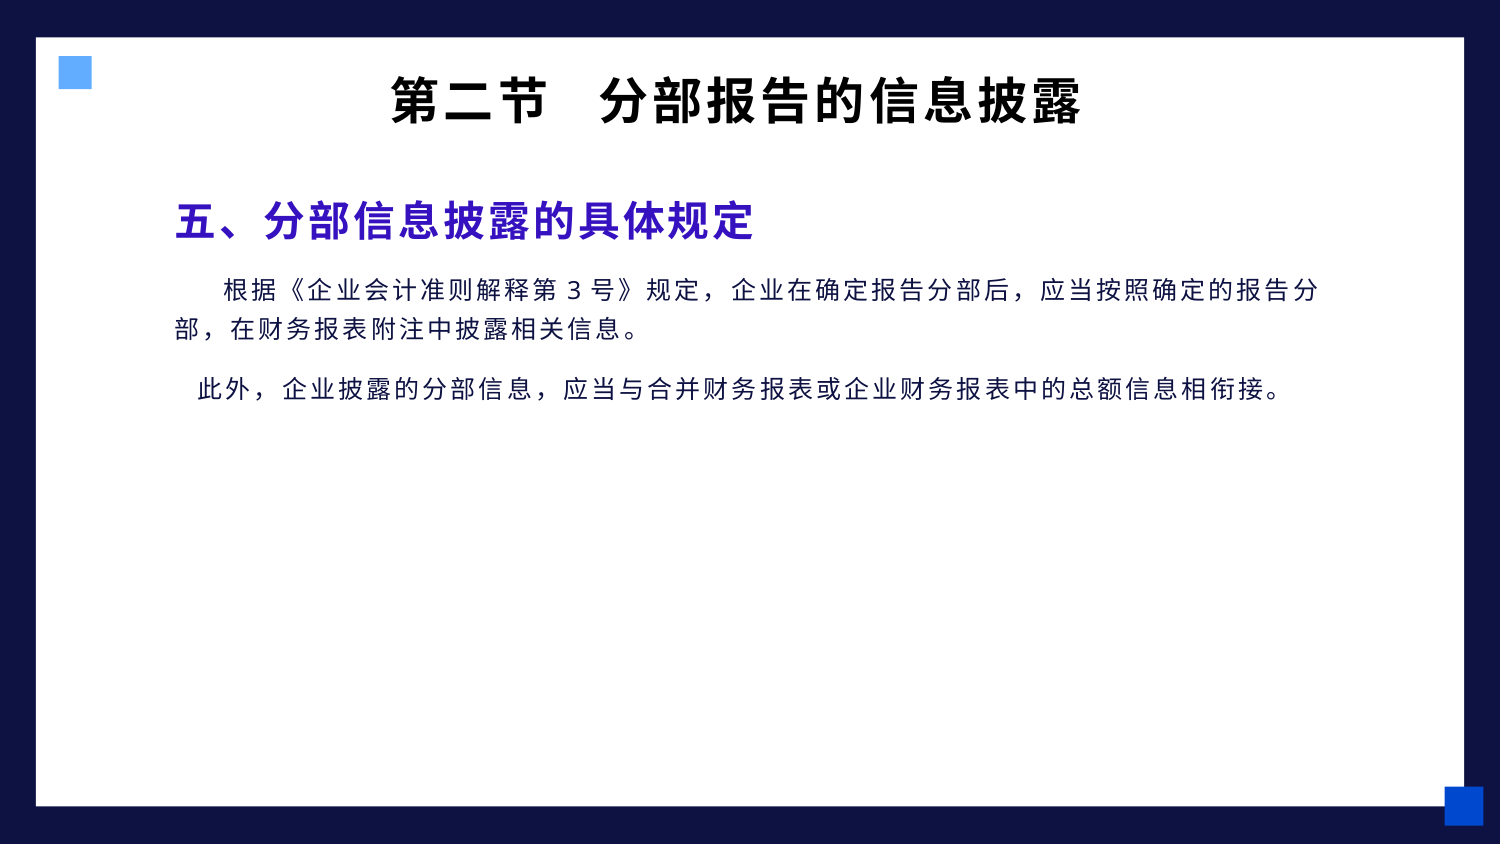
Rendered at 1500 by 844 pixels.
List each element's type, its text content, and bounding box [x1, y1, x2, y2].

list 五、分部信息披露的具体规定 根据《企业会计准则解释第3号》规定，企业在确定报告分部后，应当按照确定的报告分部，在财务报表附注中披露相关信息。 此外，企业披露的分部信息，应当与合并财务报表或企业财务报表中的总额信息相衔接。 [157, 179, 1343, 604]
title 第二节 分部报告的信息披露 [141, 48, 1327, 138]
